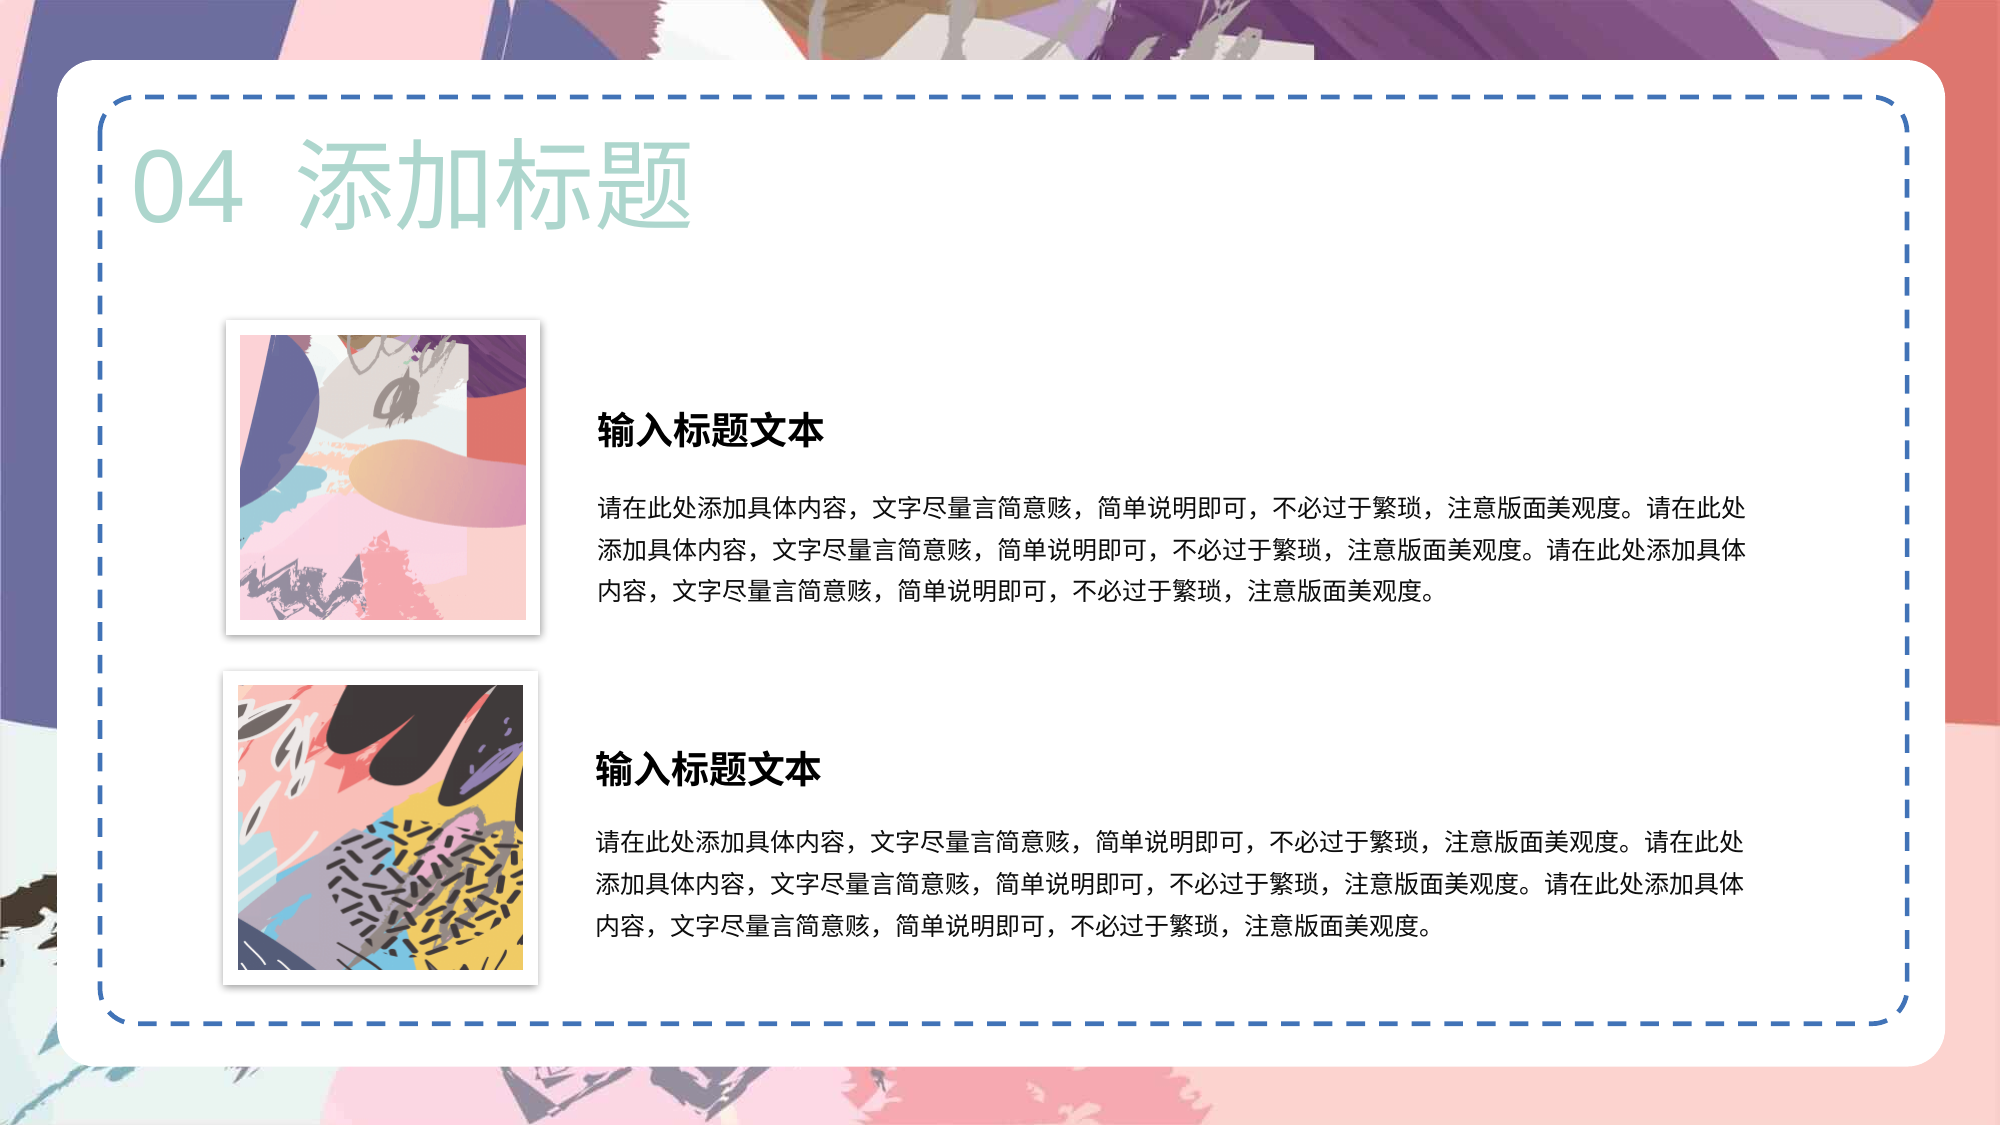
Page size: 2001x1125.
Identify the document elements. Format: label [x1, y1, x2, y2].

text_box [582, 399, 1771, 681]
picture [0, 0, 2000, 1125]
text_box [580, 738, 1769, 1015]
text_box [57, 60, 1946, 1067]
